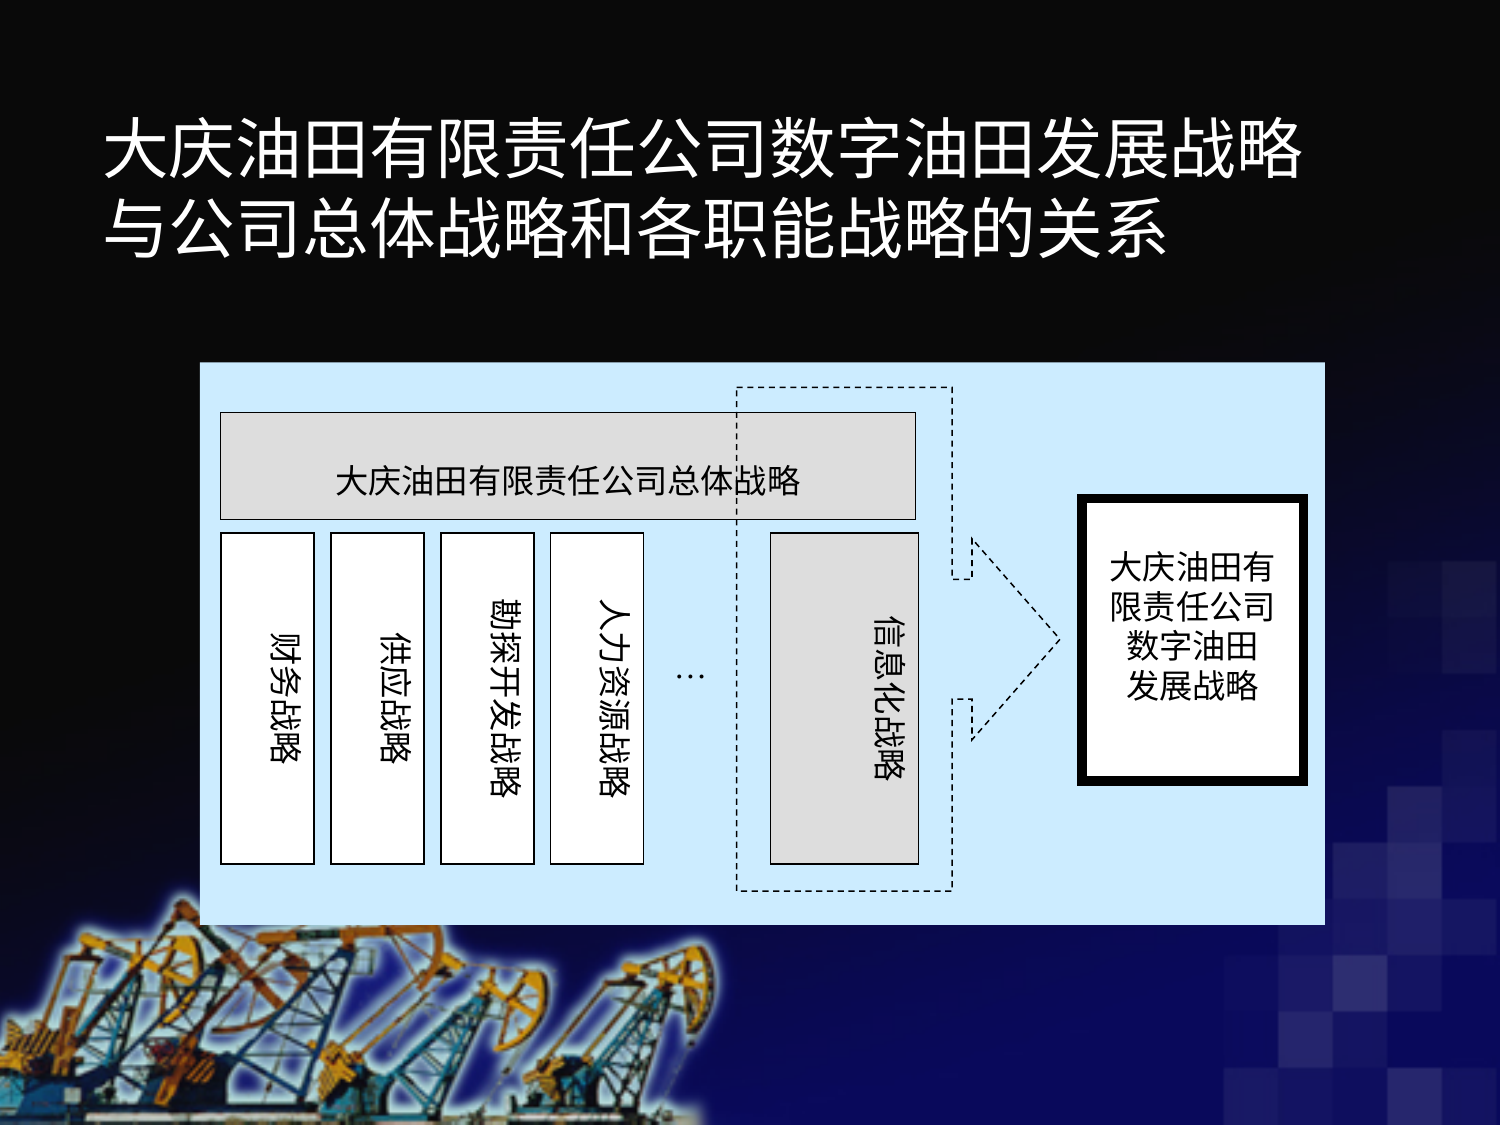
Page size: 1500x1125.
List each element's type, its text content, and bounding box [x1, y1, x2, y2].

picture [0, 0, 1500, 1125]
text_box 大庆油田有限责任公司数字油田发展战略与公司总体战略和各职能战略的关系 [87, 99, 1325, 275]
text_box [199, 362, 1376, 1038]
